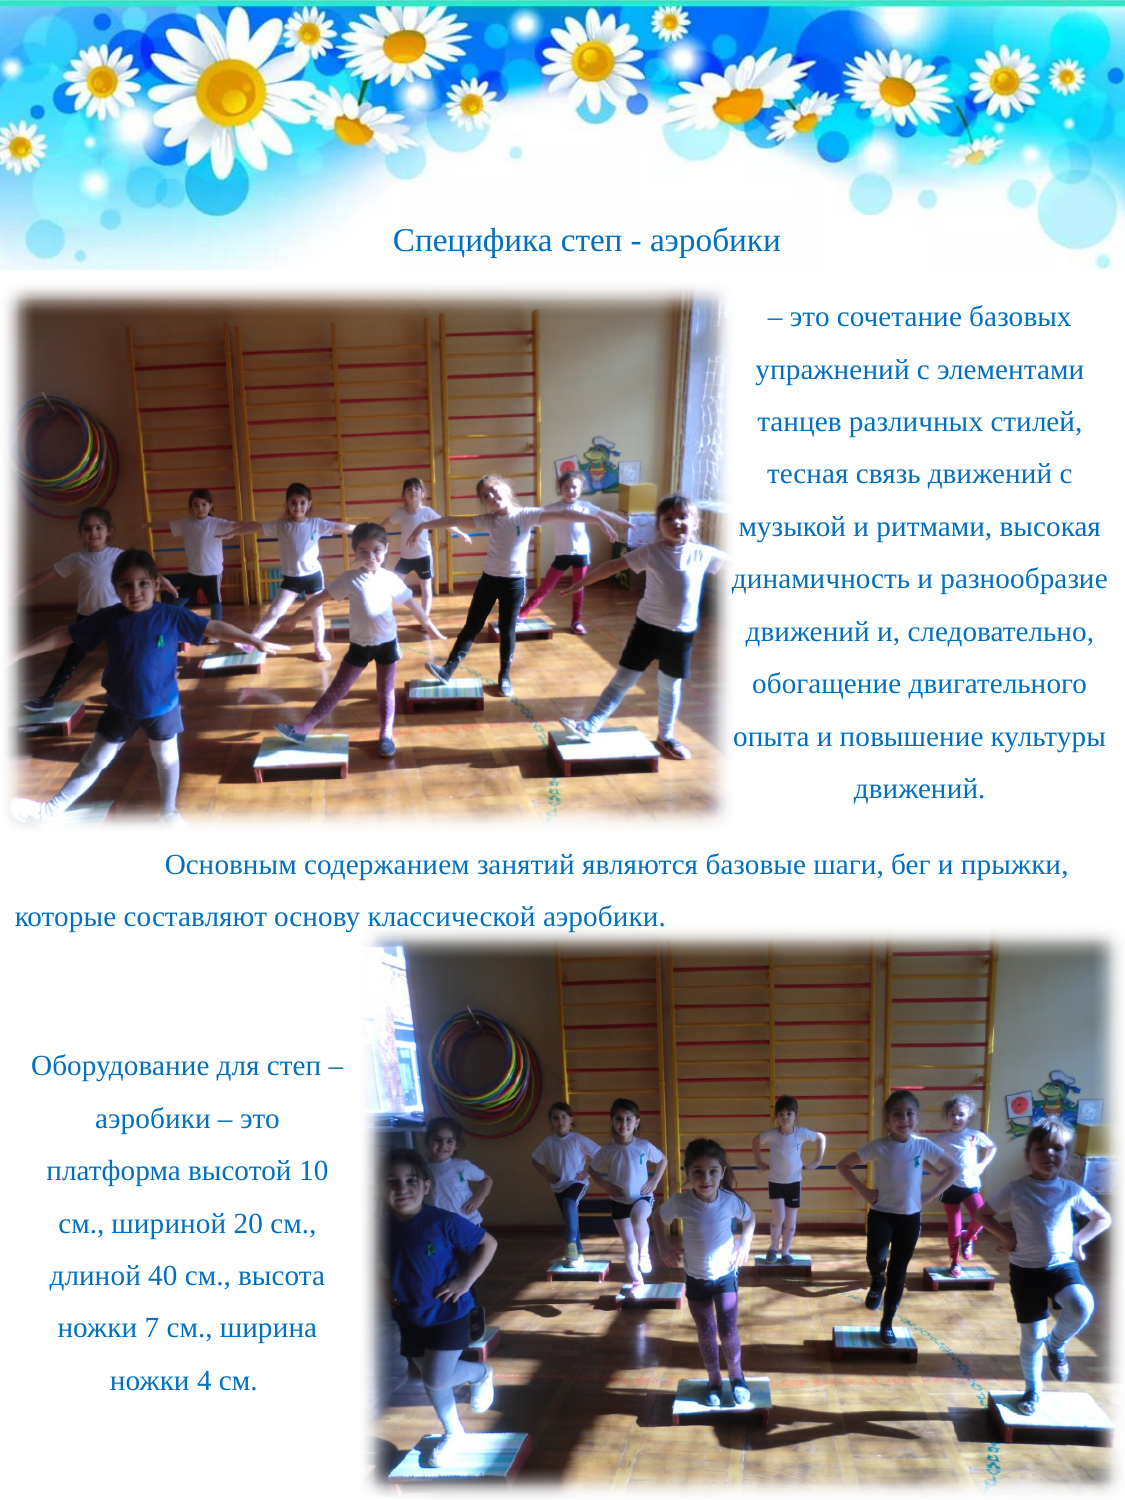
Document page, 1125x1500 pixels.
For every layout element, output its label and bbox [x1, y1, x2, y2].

text_box [0, 0, 1125, 1500]
